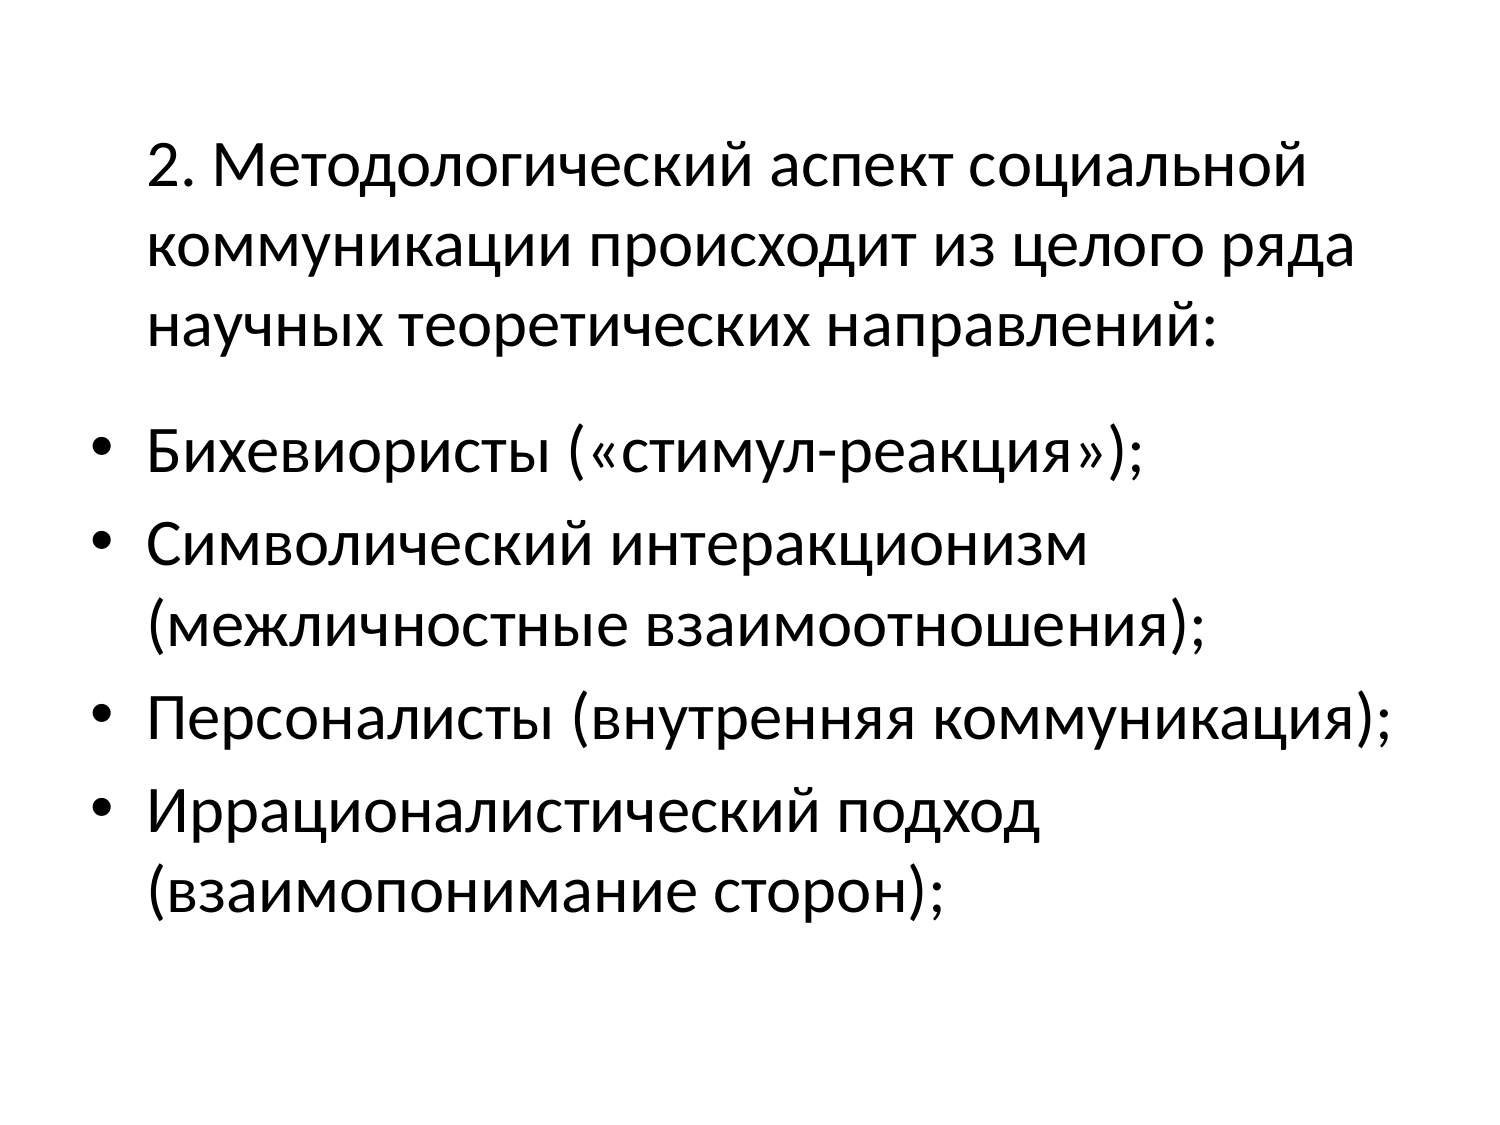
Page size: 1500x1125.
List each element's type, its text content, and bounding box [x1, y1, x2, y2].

list 2. Методологический аспект социальной коммуникации происходит из целого ряда научных теоретических направлений: Бихевиористы («стимул-реакция»); Символический интеракционизм (межличностные взаимоотношения); Персоналисты (внутренняя коммуникация); Иррационалистический подход (взаимопонимание сторон); [75, 112, 1425, 1005]
